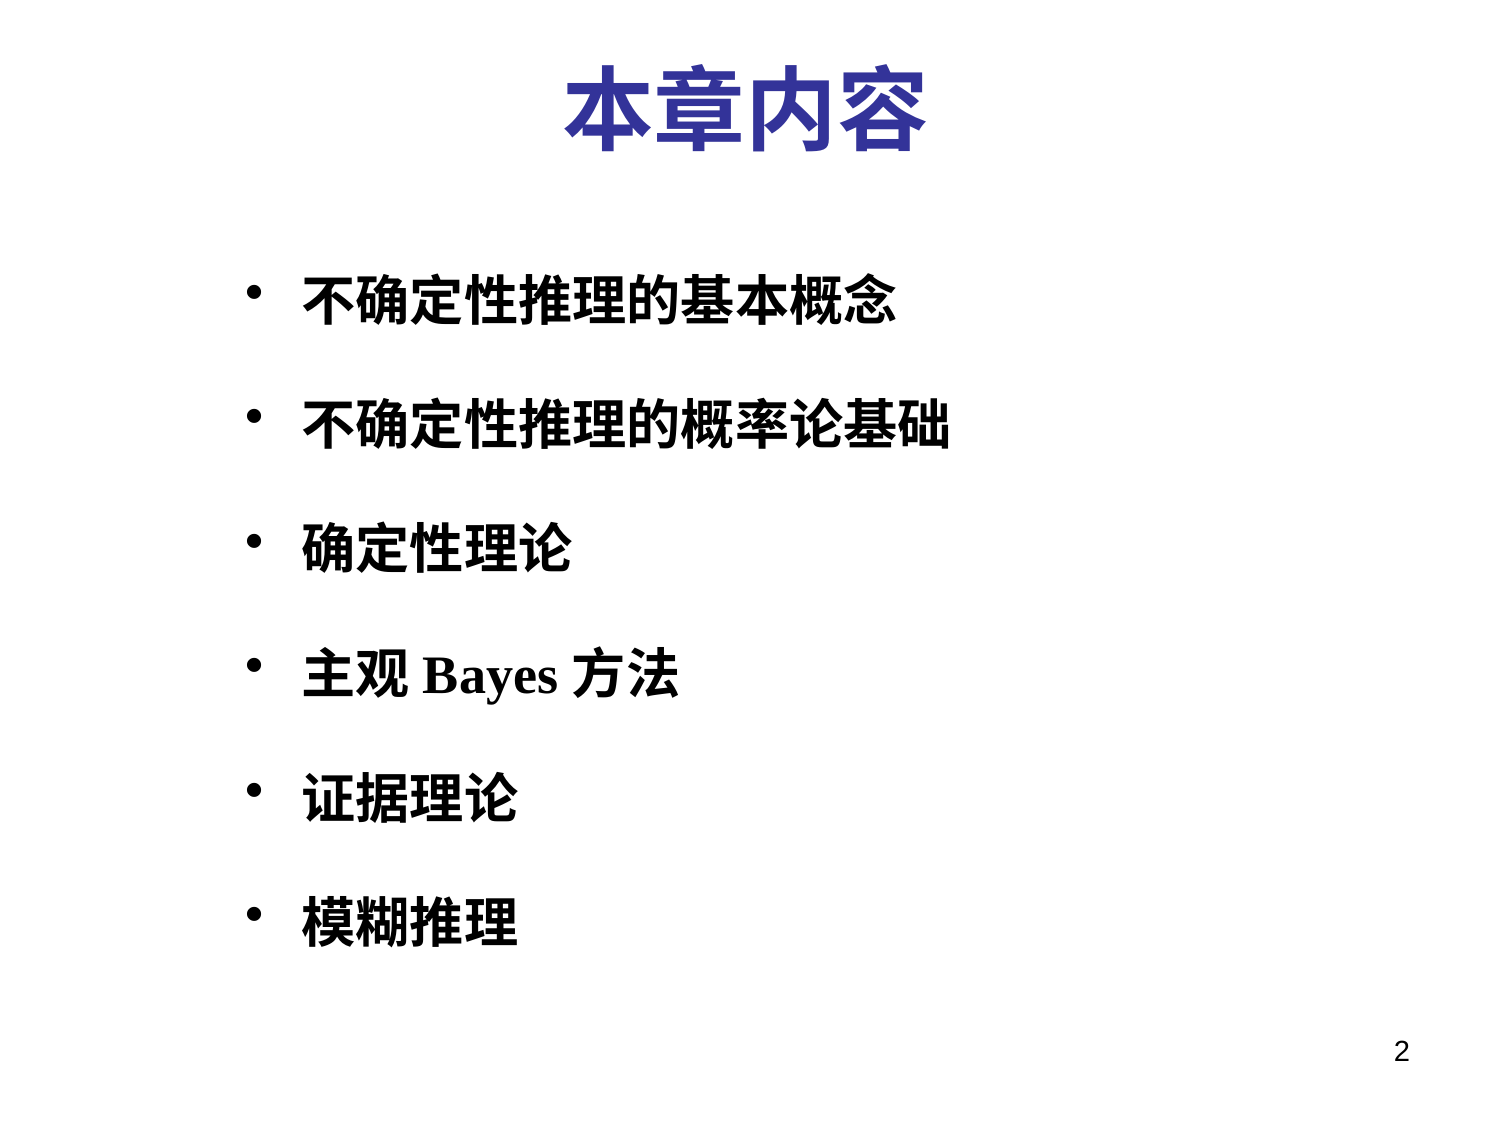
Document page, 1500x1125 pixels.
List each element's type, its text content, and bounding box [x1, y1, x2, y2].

list 不确定性推理的基本概念 不确定性推理的概率论基础 确定性理论 主观Bayes方法 证据理论 模糊推理 [230, 225, 1306, 962]
title 本章内容 [70, 13, 1421, 201]
slide_number 2 [1074, 1024, 1425, 1103]
